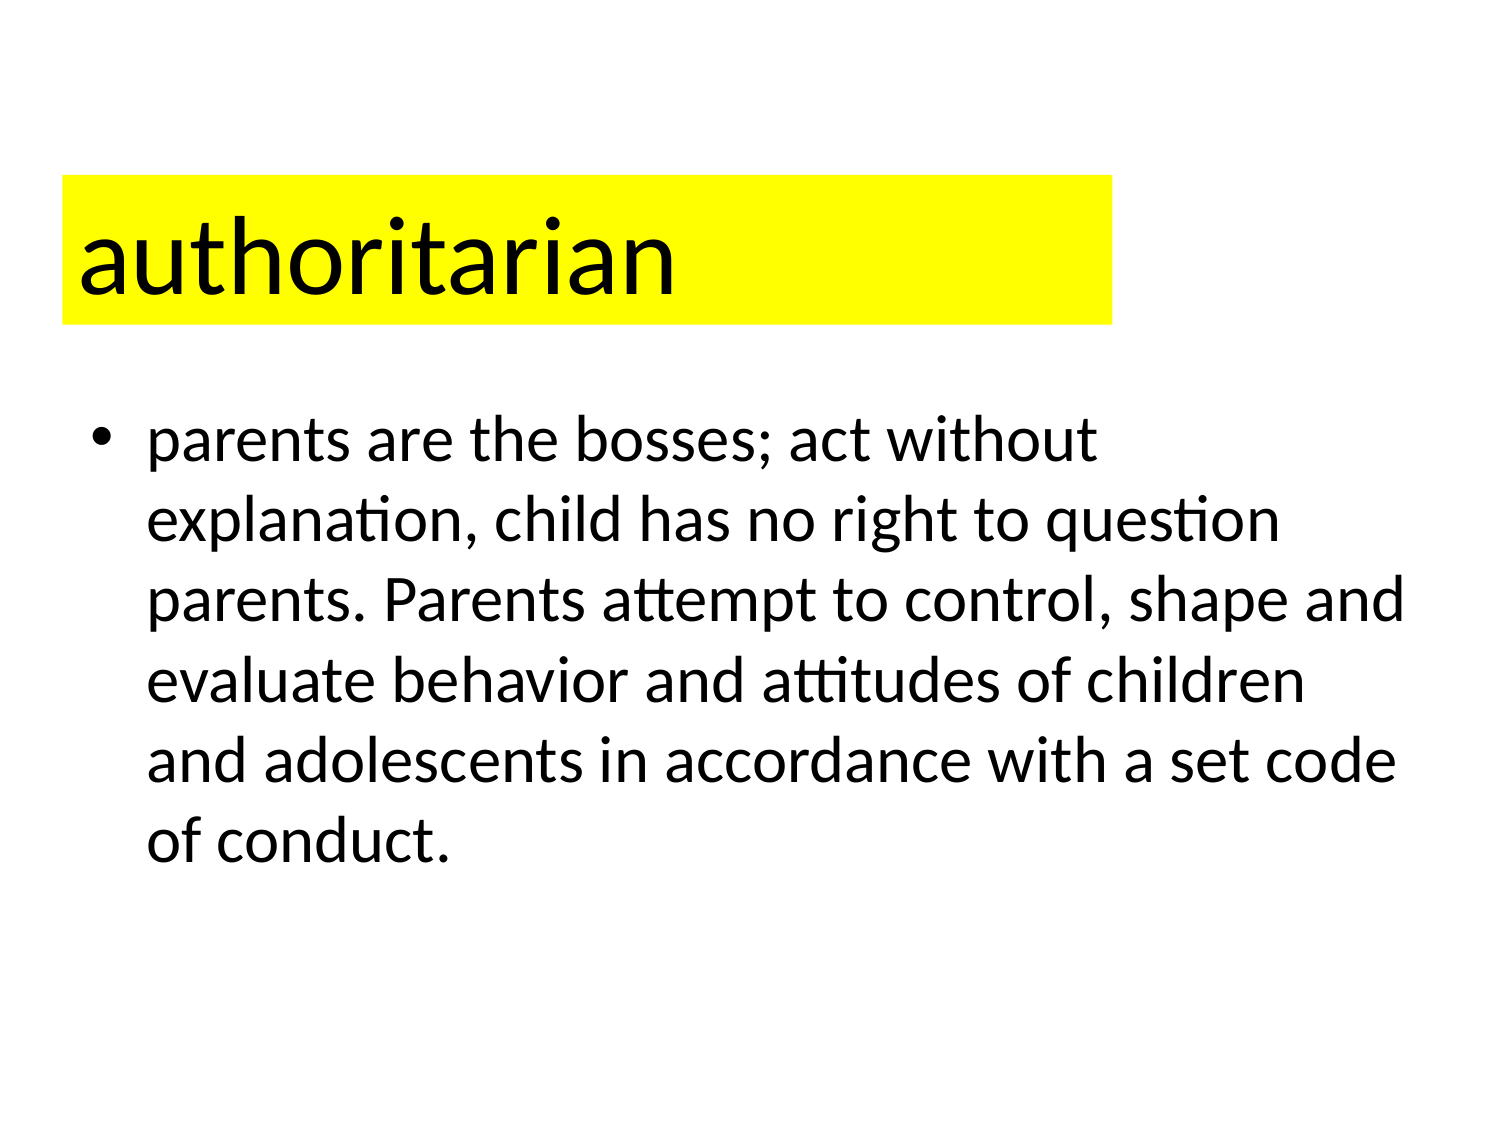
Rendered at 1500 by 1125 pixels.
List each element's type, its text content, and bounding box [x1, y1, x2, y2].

list parents are the bosses; act without explanation, child has no right to question parents. Parents attempt to control, shape and evaluate behavior and attitudes of children and adolescents in accordance with a set code of conduct. [75, 387, 1425, 968]
text_box authoritarian [62, 174, 1113, 325]
